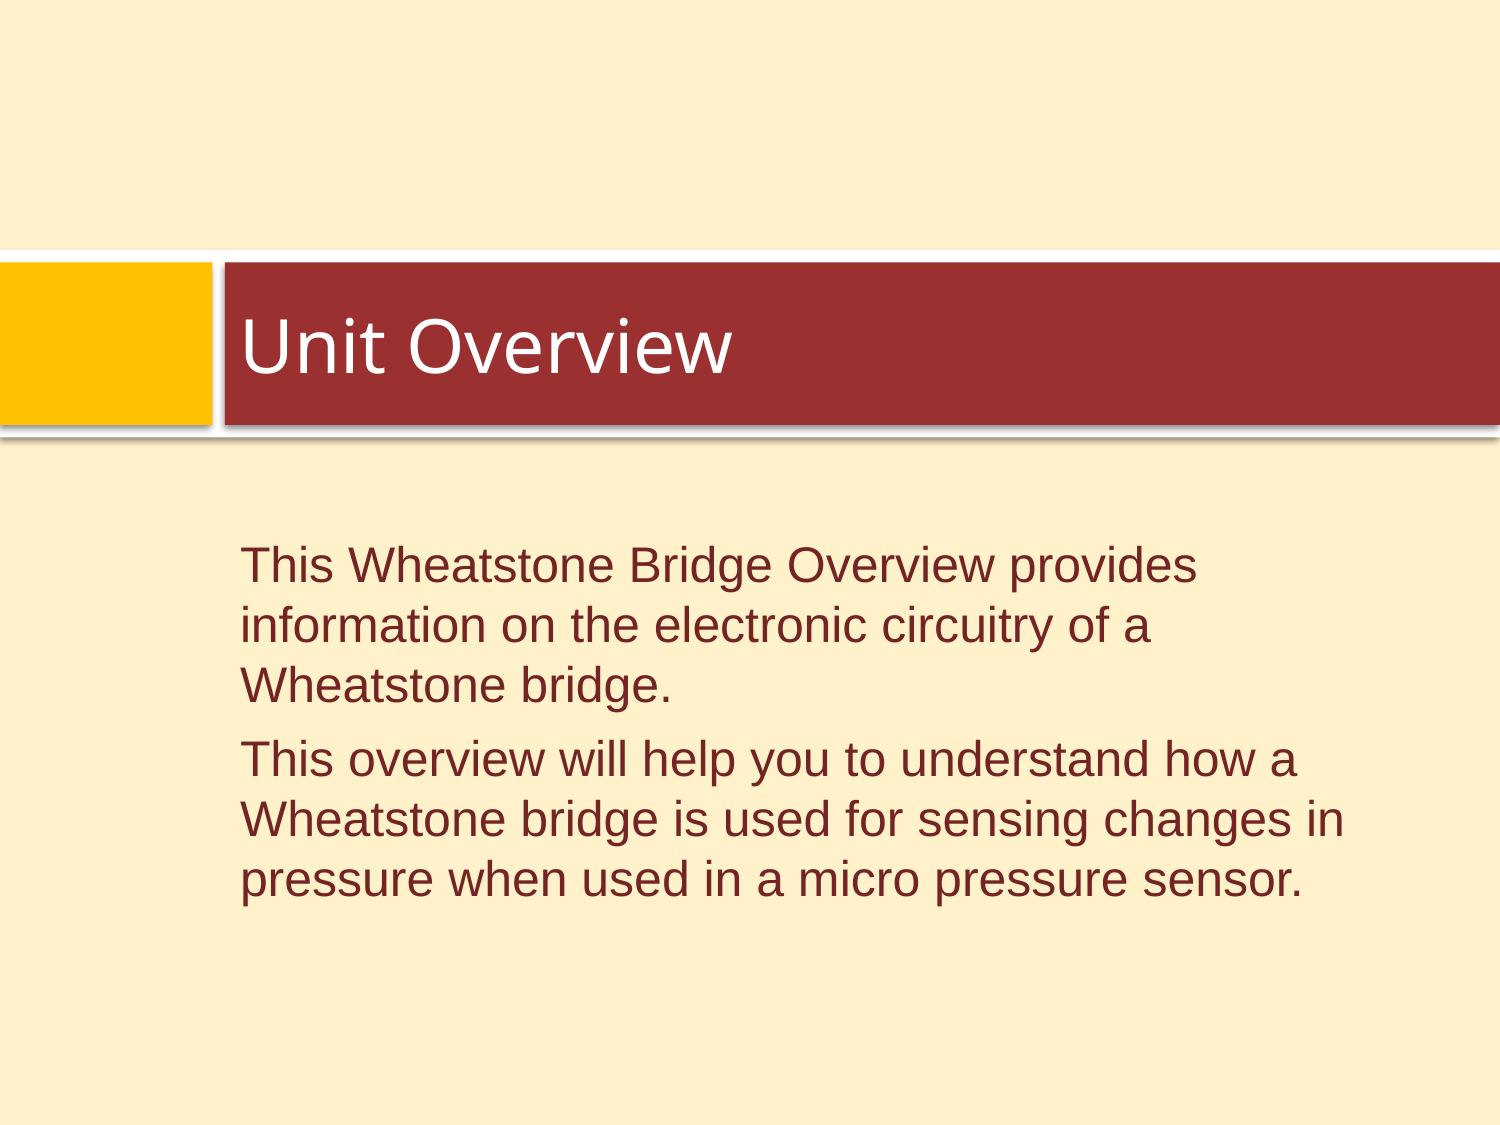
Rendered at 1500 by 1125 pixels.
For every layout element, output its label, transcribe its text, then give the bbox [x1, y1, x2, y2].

list This Wheatstone Bridge Overview provides information on the electronic circuitry of a Wheatstone bridge. This overview will help you to understand how a Wheatstone bridge is used for sensing changes in pressure when used in a micro pressure sensor. [224, 449, 1394, 1009]
title Unit Overview [225, 262, 1475, 425]
